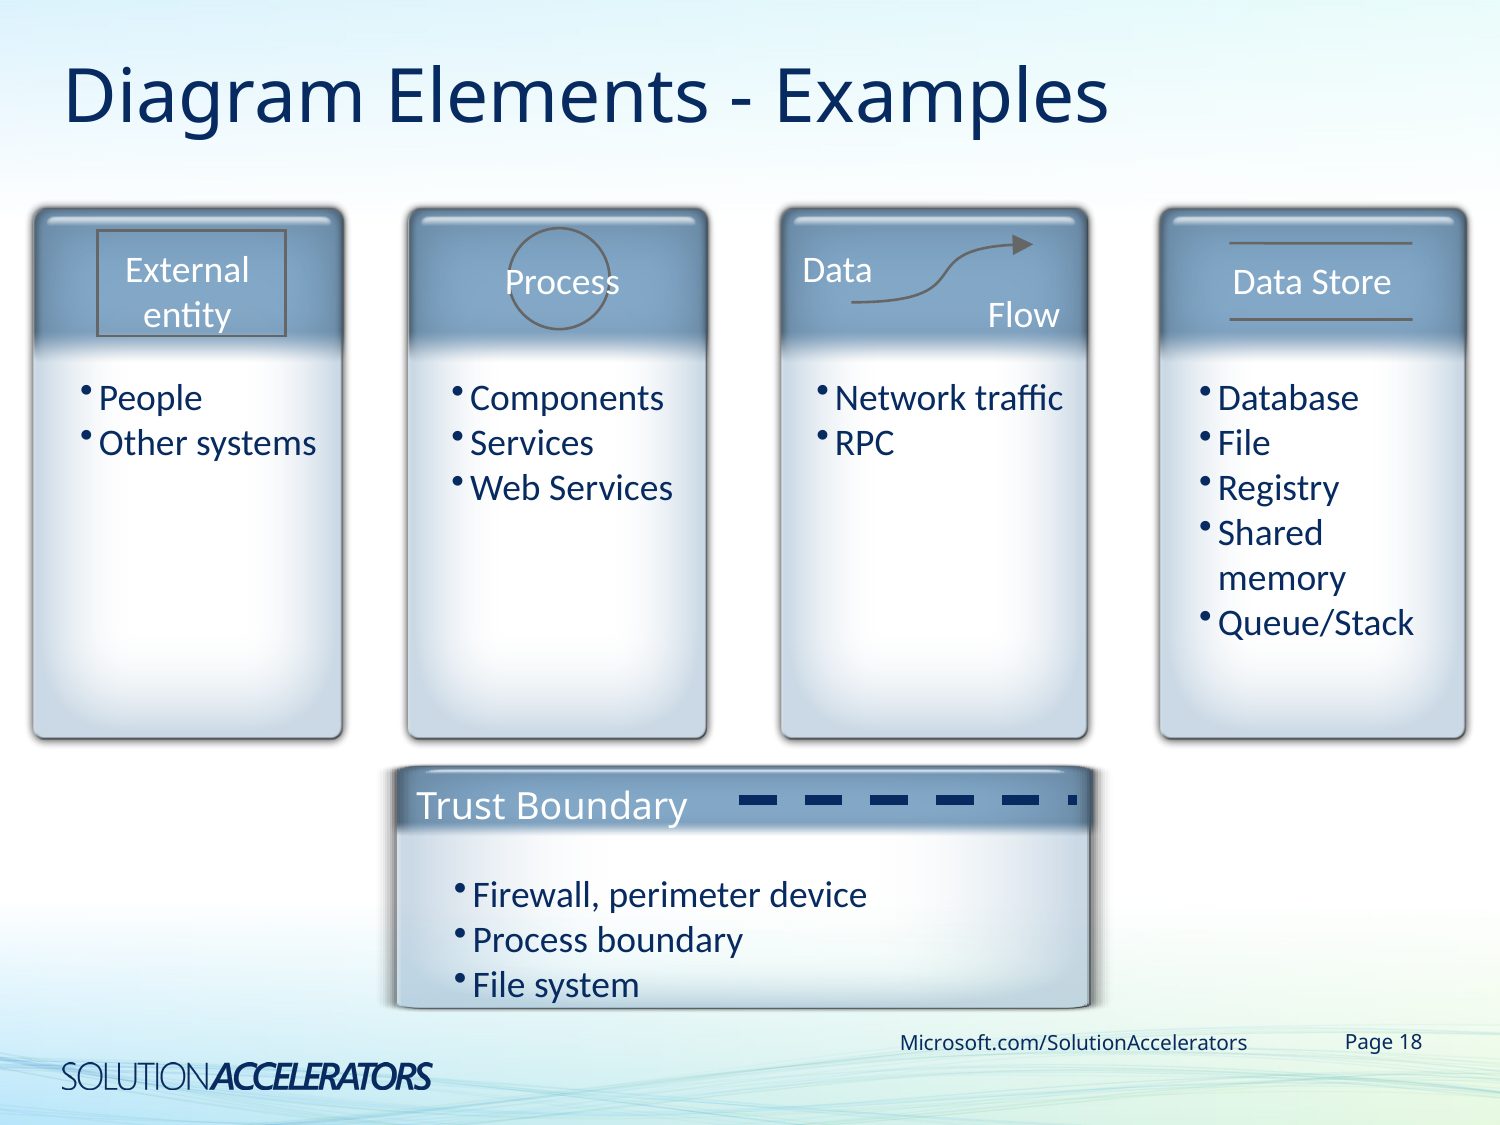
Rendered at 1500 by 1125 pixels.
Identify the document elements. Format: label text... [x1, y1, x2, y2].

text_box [772, 199, 1097, 750]
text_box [1150, 199, 1475, 751]
slide_number Page 18 [1287, 1012, 1438, 1073]
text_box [24, 199, 352, 750]
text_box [399, 199, 716, 751]
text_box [376, 762, 1113, 1013]
footer Microsoft.com/SolutionAccelerators [787, 1012, 1263, 1073]
title Diagram Elements - Examples [62, 37, 1438, 138]
picture [0, 0, 1500, 1125]
